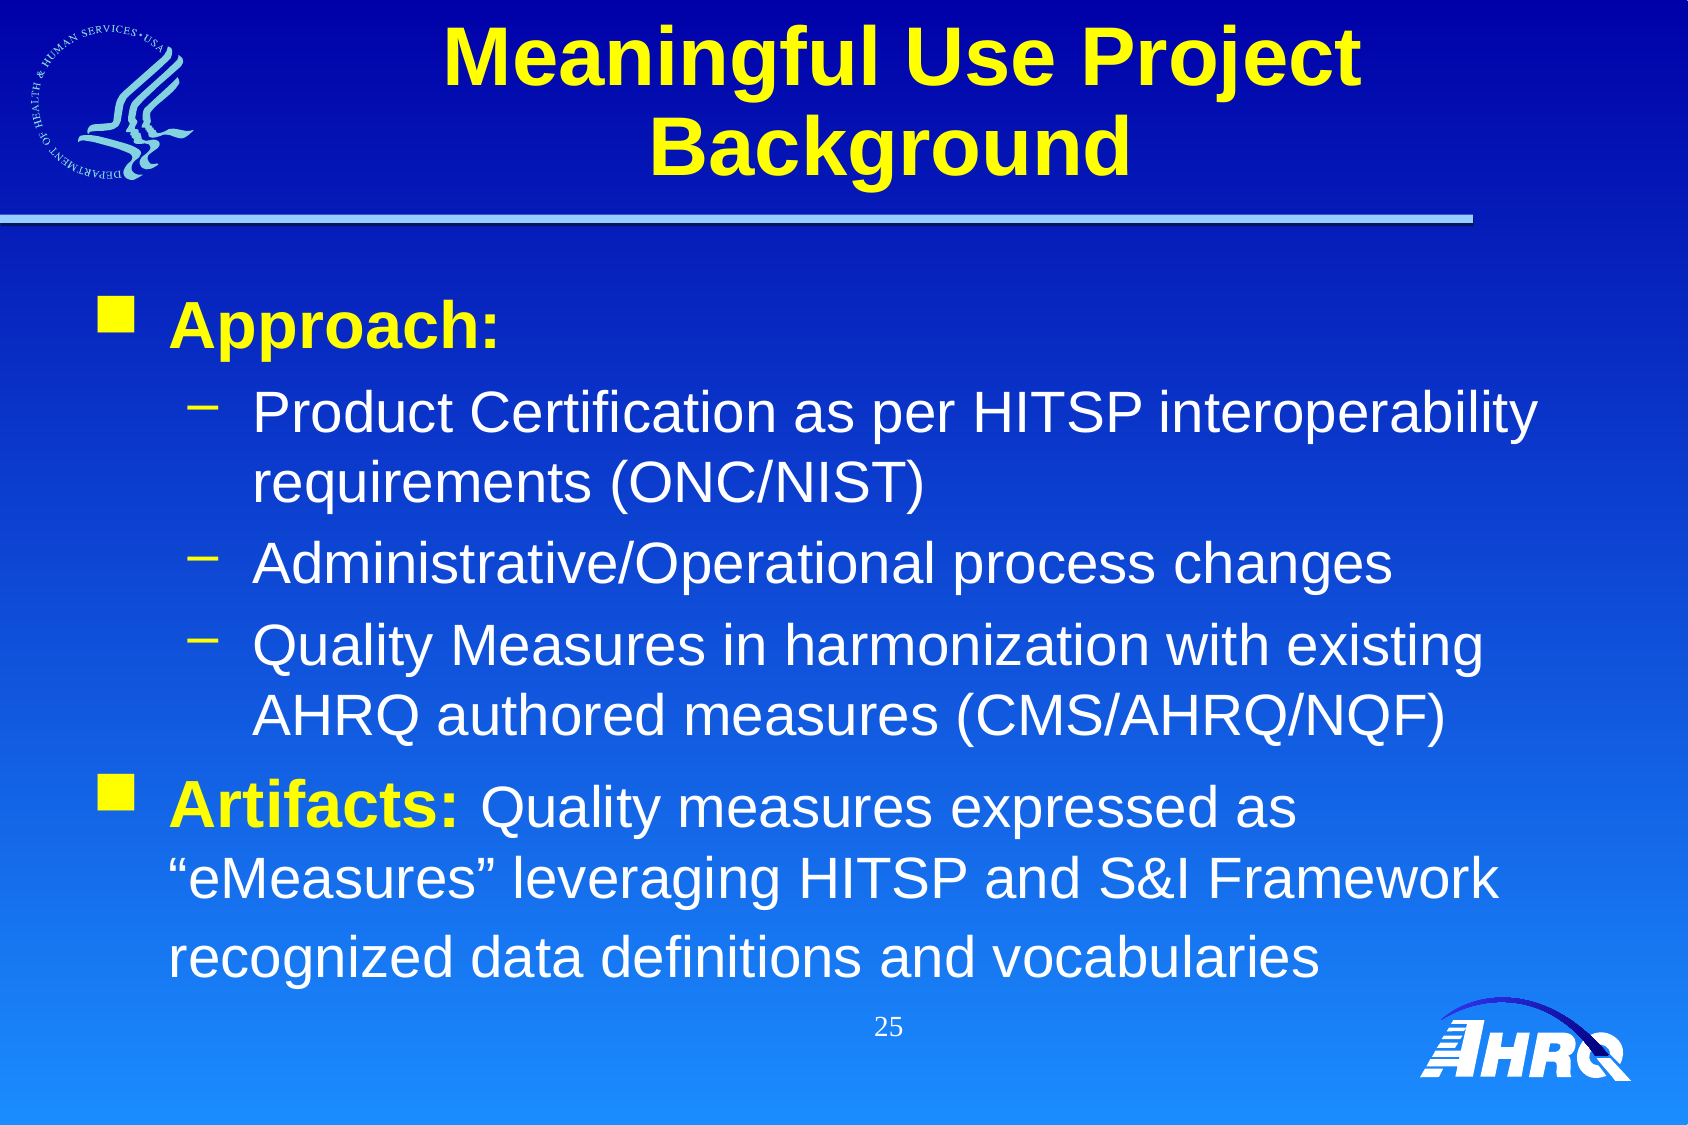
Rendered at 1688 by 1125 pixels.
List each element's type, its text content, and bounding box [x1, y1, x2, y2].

list Approach: Product Certification as per HITSP interoperability requirements (ONC/NIST) Administrative/Operational process changes Quality Measures in harmonization with existing AHRQ authored measures (CMS/AHRQ/NQF) Artifacts: Quality measures expressed as “eMeasures” leveraging HITSP and S&I Framework recognized data definitions and vocabularies [77, 274, 1629, 996]
slide_number 25 [468, 999, 919, 1079]
title Meaningful Use Project Background [218, 56, 1588, 202]
